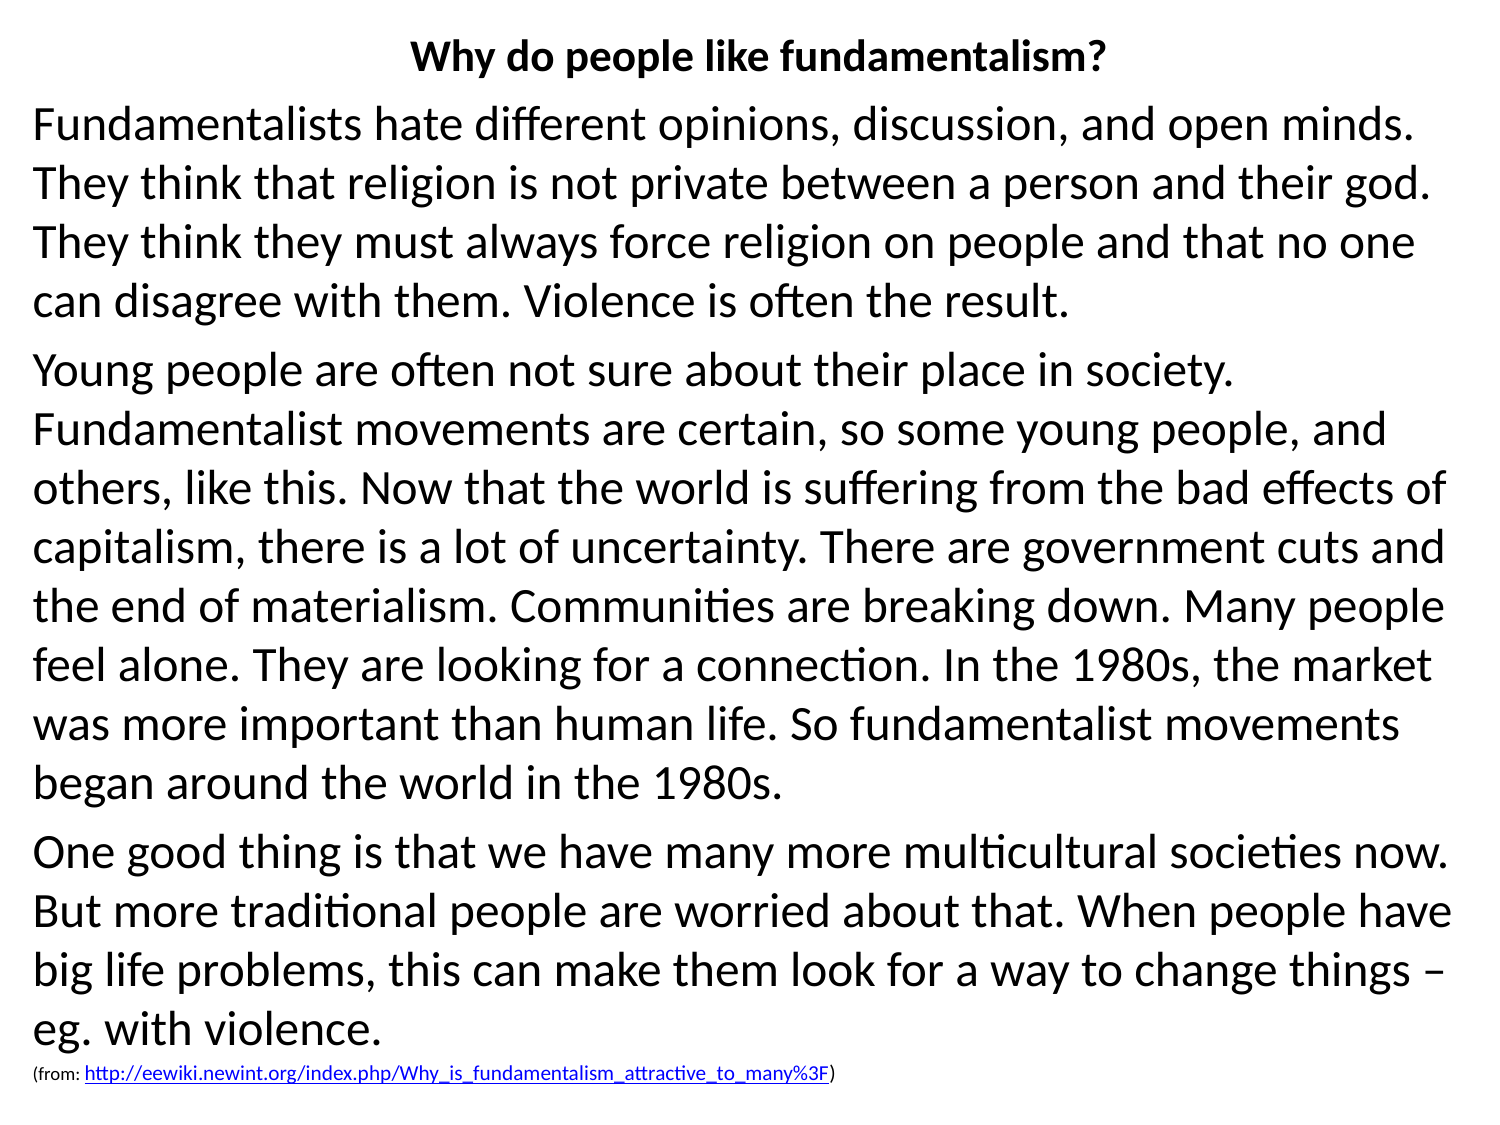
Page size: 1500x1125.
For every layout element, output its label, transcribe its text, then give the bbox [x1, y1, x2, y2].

list Why do people like fundamentalism? Fundamentalists hate different opinions, discussion, and open minds. They think that religion is not private between a person and their god. They think they must always force religion on people and that no one can disagree with them. Violence is often the result. Young people are often not sure about their place in society. Fundamentalist movements are certain, so some young people, and others, like this. Now that the world is suffering from the bad effects of capitalism, there is a lot of uncertainty. There are government cuts and the end of materialism. Communities are breaking down. Many people feel alone. They are looking for a connection. In the 1980s, the market was more important than human life. So fundamentalist movements began around the world in the 1980s. One good thing is that we have many more multicultural societies now. But more traditional people are worried about that. When people have big life problems, this can make them look for a way to change things – eg. with violence. (from: http://eewiki.newint.org/index.php/Why_is_fundamentalism_attractive_to_many%3F) [17, 19, 1500, 1106]
